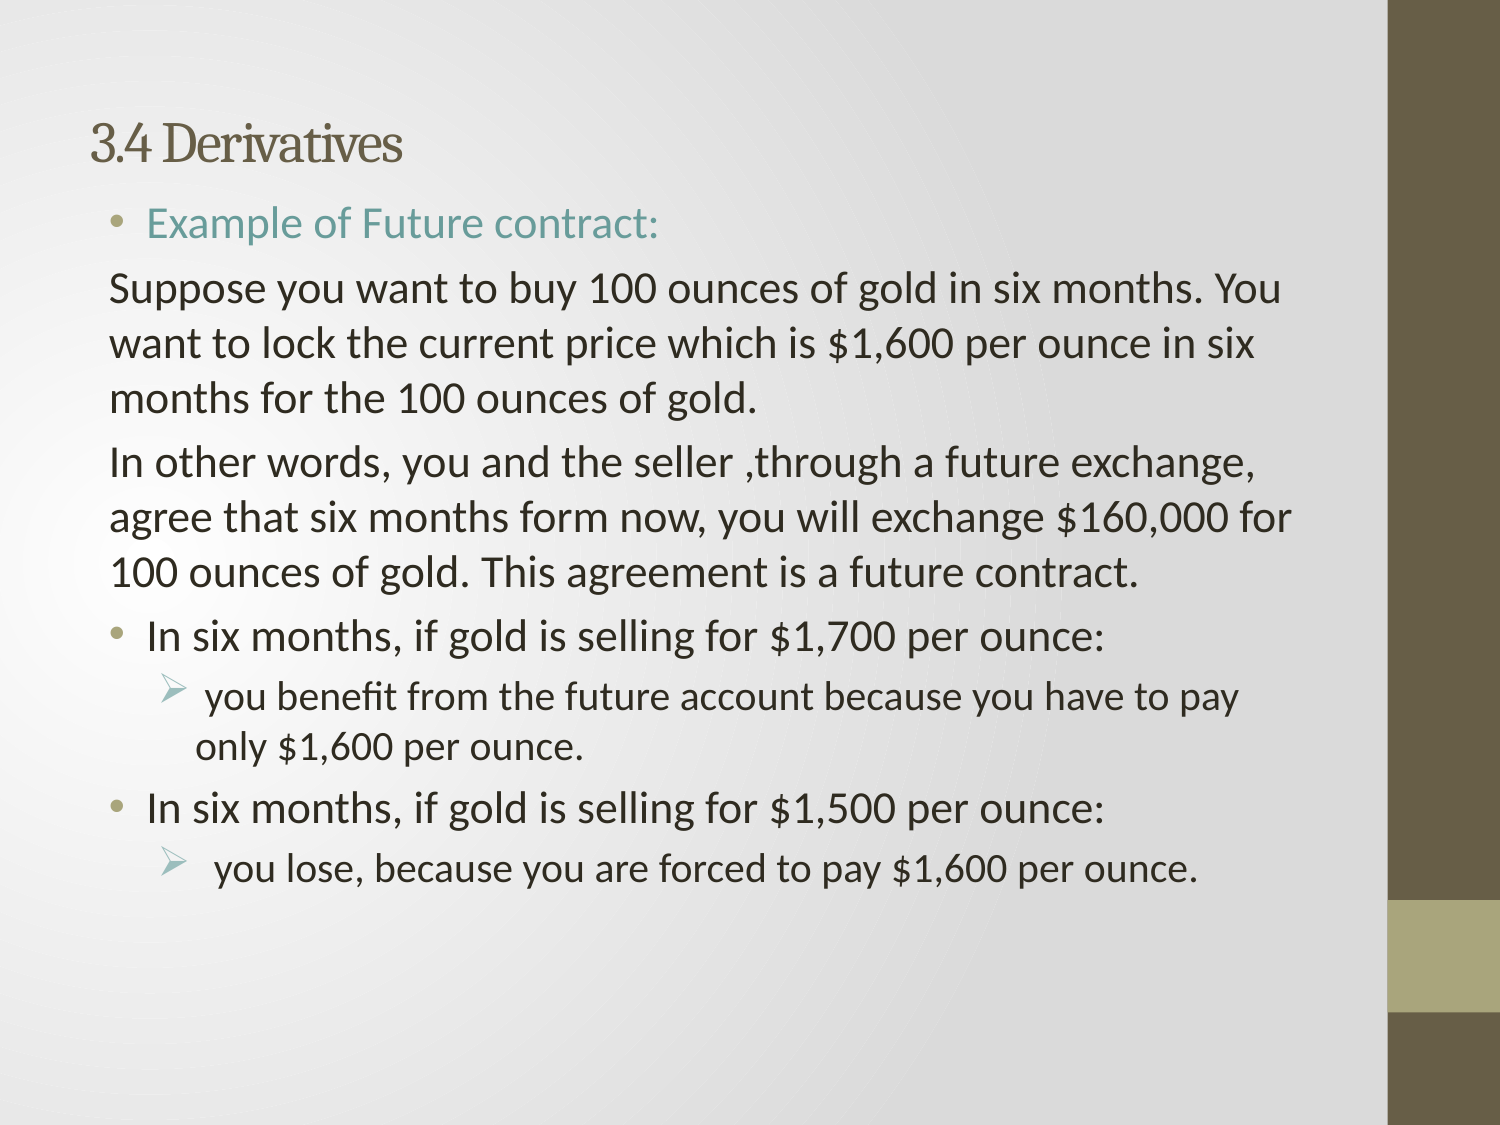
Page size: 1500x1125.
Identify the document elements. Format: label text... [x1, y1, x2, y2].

title 3.4 Derivatives [75, 45, 1325, 185]
list Example of Future contract: Suppose you want to buy 100 ounces of gold in six months. You want to lock the current price which is $1,600 per ounce in six months for the 100 ounces of gold. In other words, you and the seller ,through a future exchange, agree that six months form now, you will exchange $160,000 for 100 ounces of gold. This agreement is a future contract. In six months, if gold is selling for $1,700 per ounce: you benefit from the future account because you have to pay only $1,600 per ounce. In six months, if gold is selling for $1,500 per ounce: you lose, because you are forced to pay $1,600 per ounce. [75, 185, 1325, 1050]
